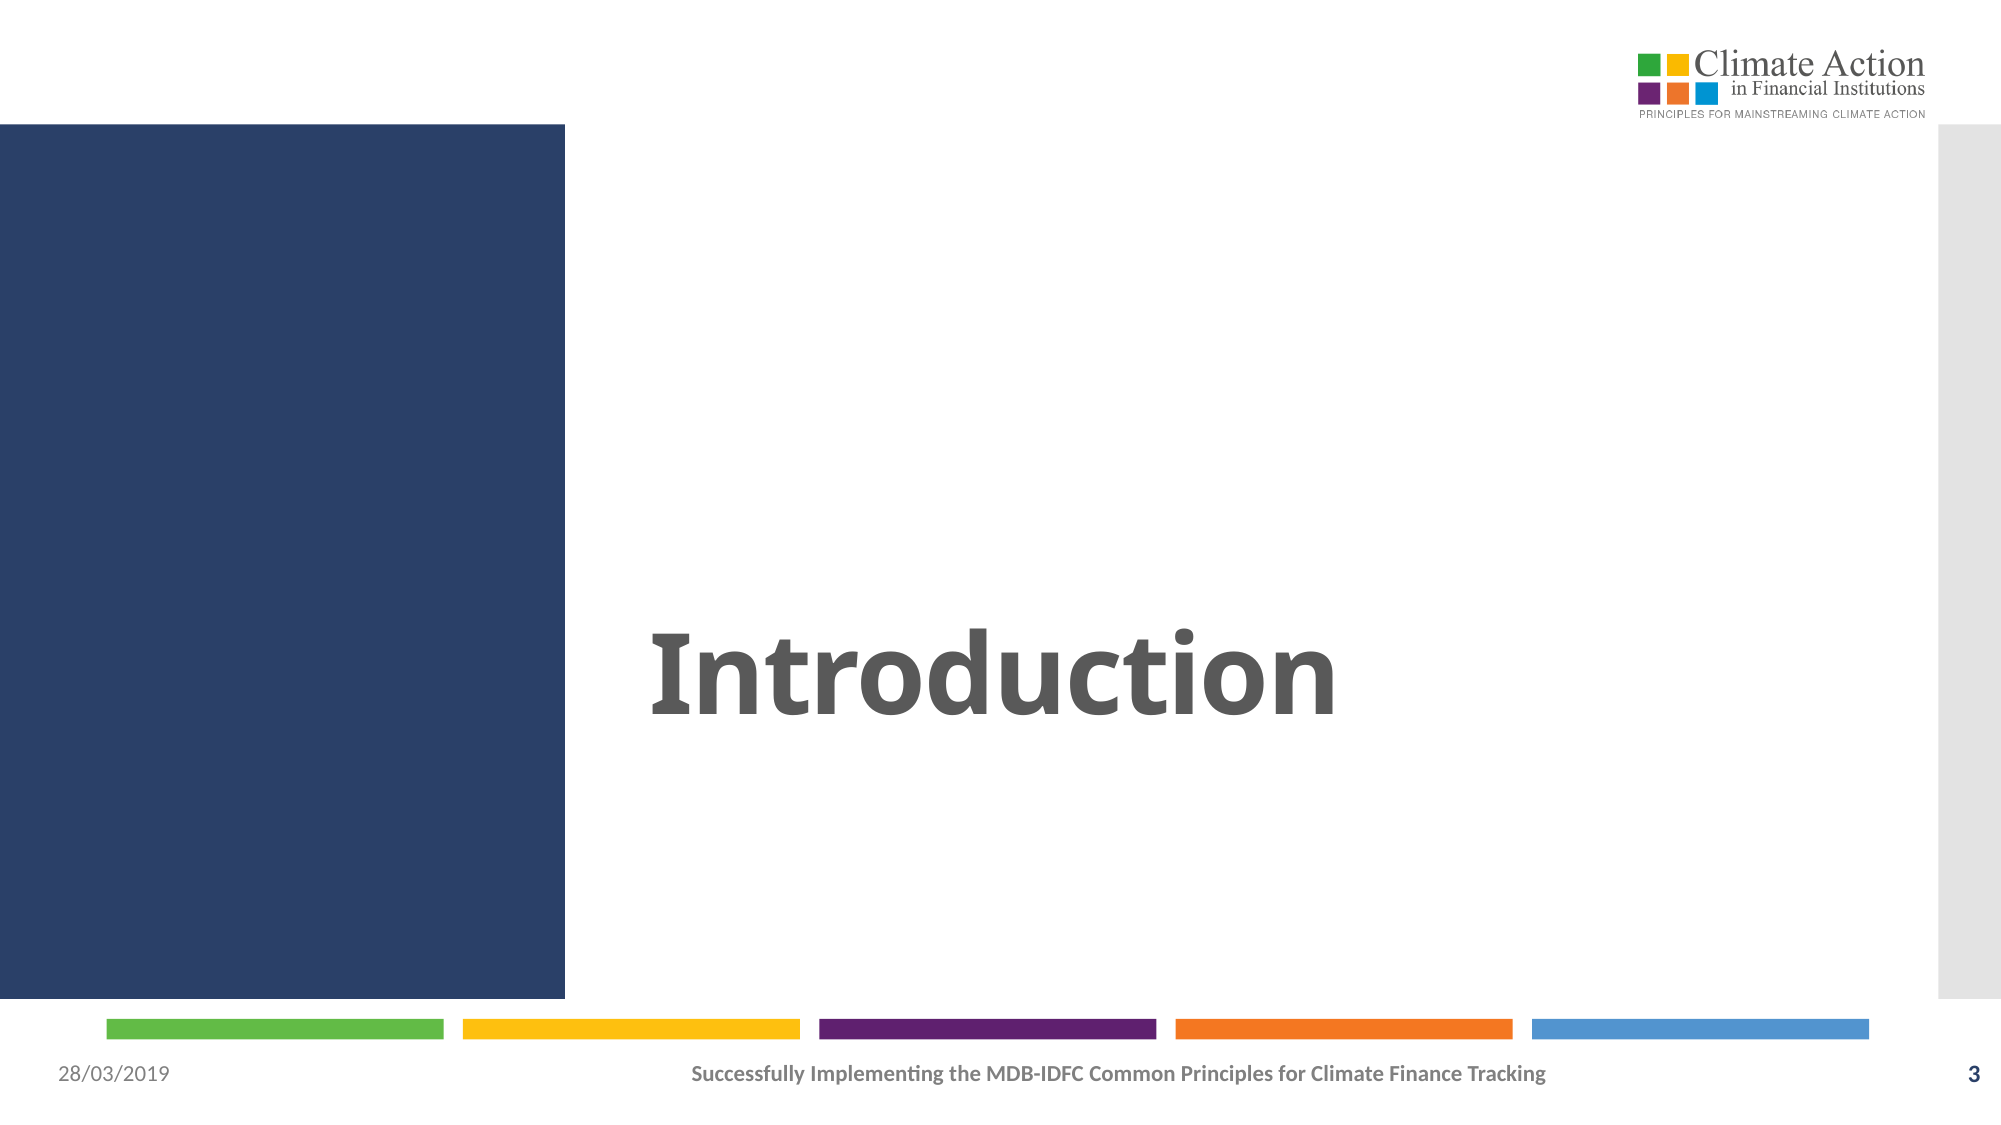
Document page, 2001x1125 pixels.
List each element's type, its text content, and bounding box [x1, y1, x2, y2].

picture [1635, 46, 1937, 126]
title Introduction [634, 213, 1835, 747]
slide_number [43, 1042, 493, 1103]
footer Successfully Implementing the MDB-IDFC Common Principles for Climate Finance Tracking [634, 1042, 1605, 1103]
slide_number 3 [1744, 1042, 1996, 1103]
